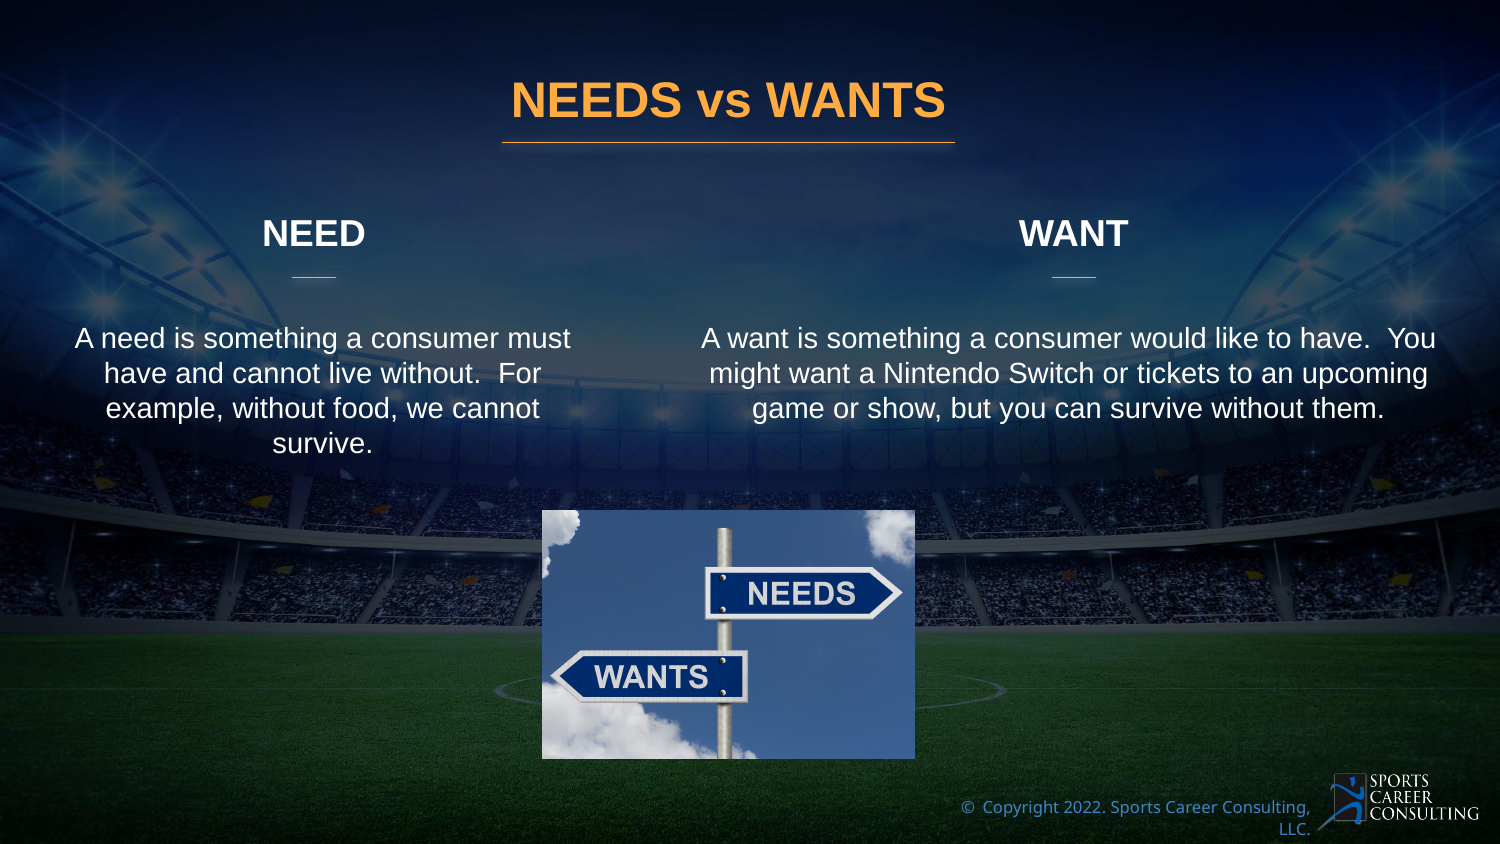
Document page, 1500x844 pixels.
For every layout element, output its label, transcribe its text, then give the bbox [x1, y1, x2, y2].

title NEED [118, 179, 511, 270]
picture [0, 0, 1500, 844]
subtitle A want is something a consumer would like to have. You might want a Nintendo Switch or tickets to an upcoming game or show, but you can survive without them. [678, 304, 1460, 507]
title WANT [877, 179, 1270, 270]
title NEEDS vs WANTS [348, 52, 1109, 143]
text_box © Copyright 2022. Sports Career Consulting, LLC. [914, 769, 1326, 844]
subtitle A need is something a consumer must have and cannot live without. For example, without food, we cannot survive. [36, 304, 611, 507]
